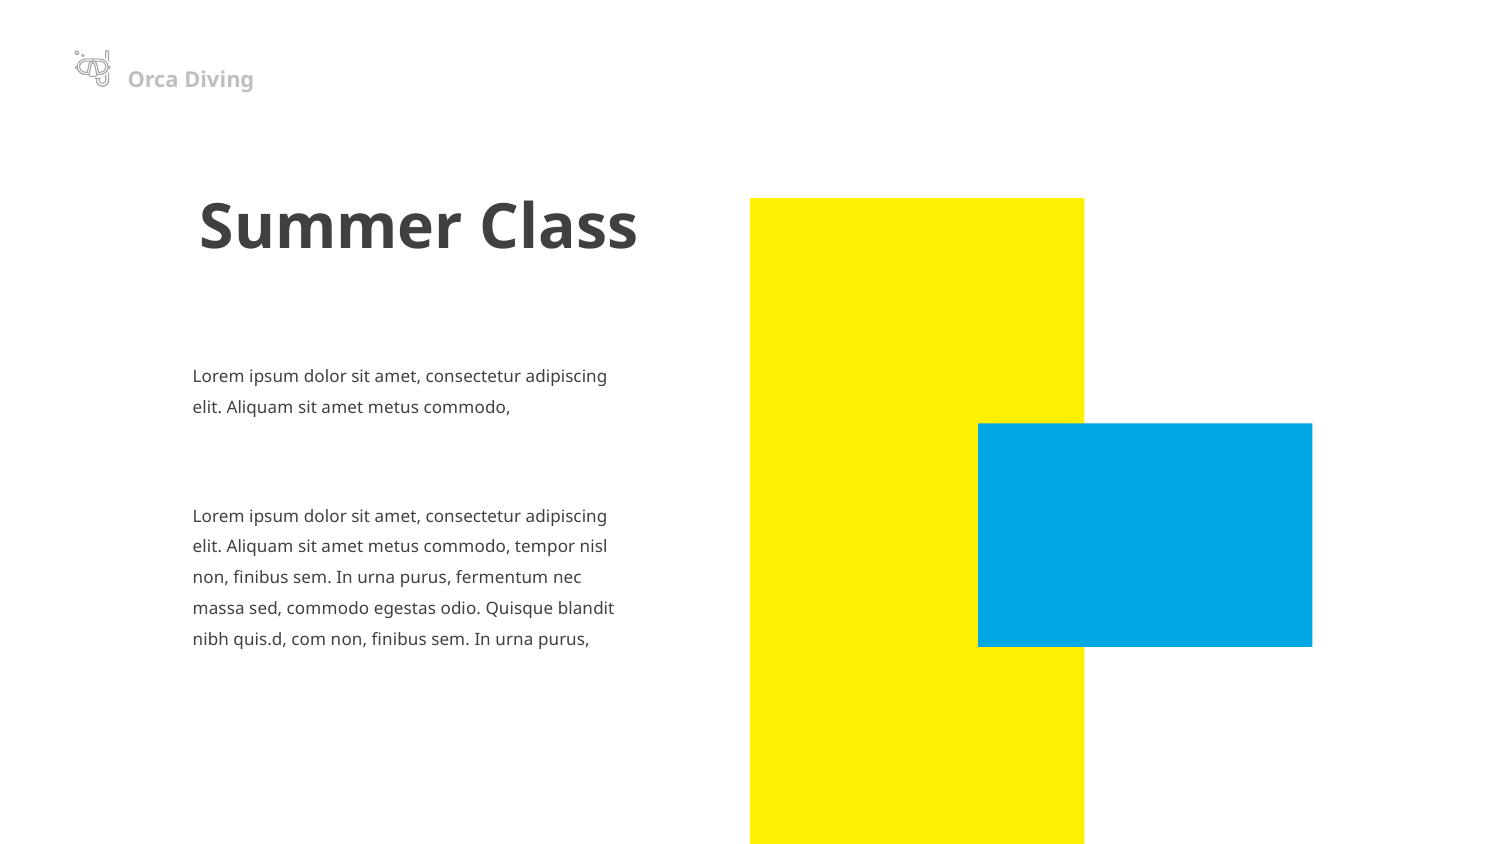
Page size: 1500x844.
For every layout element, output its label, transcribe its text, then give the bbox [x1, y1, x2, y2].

text_box Lorem ipsum dolor sit amet, consectetur adipiscing elit. Aliquam sit amet metus commodo, [177, 348, 637, 425]
text_box Lorem ipsum dolor sit amet, consectetur adipiscing elit. Aliquam sit amet metus commodo, tempor nisl non, finibus sem. In urna purus, fermentum nec massa sed, commodo egestas odio. Quisque blandit nibh quis.d, com non, finibus sem. In urna purus, [177, 487, 637, 657]
picture [749, 198, 1085, 844]
text_box Summer Class [185, 179, 785, 269]
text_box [74, 50, 324, 99]
text_box [1085, 422, 1313, 648]
